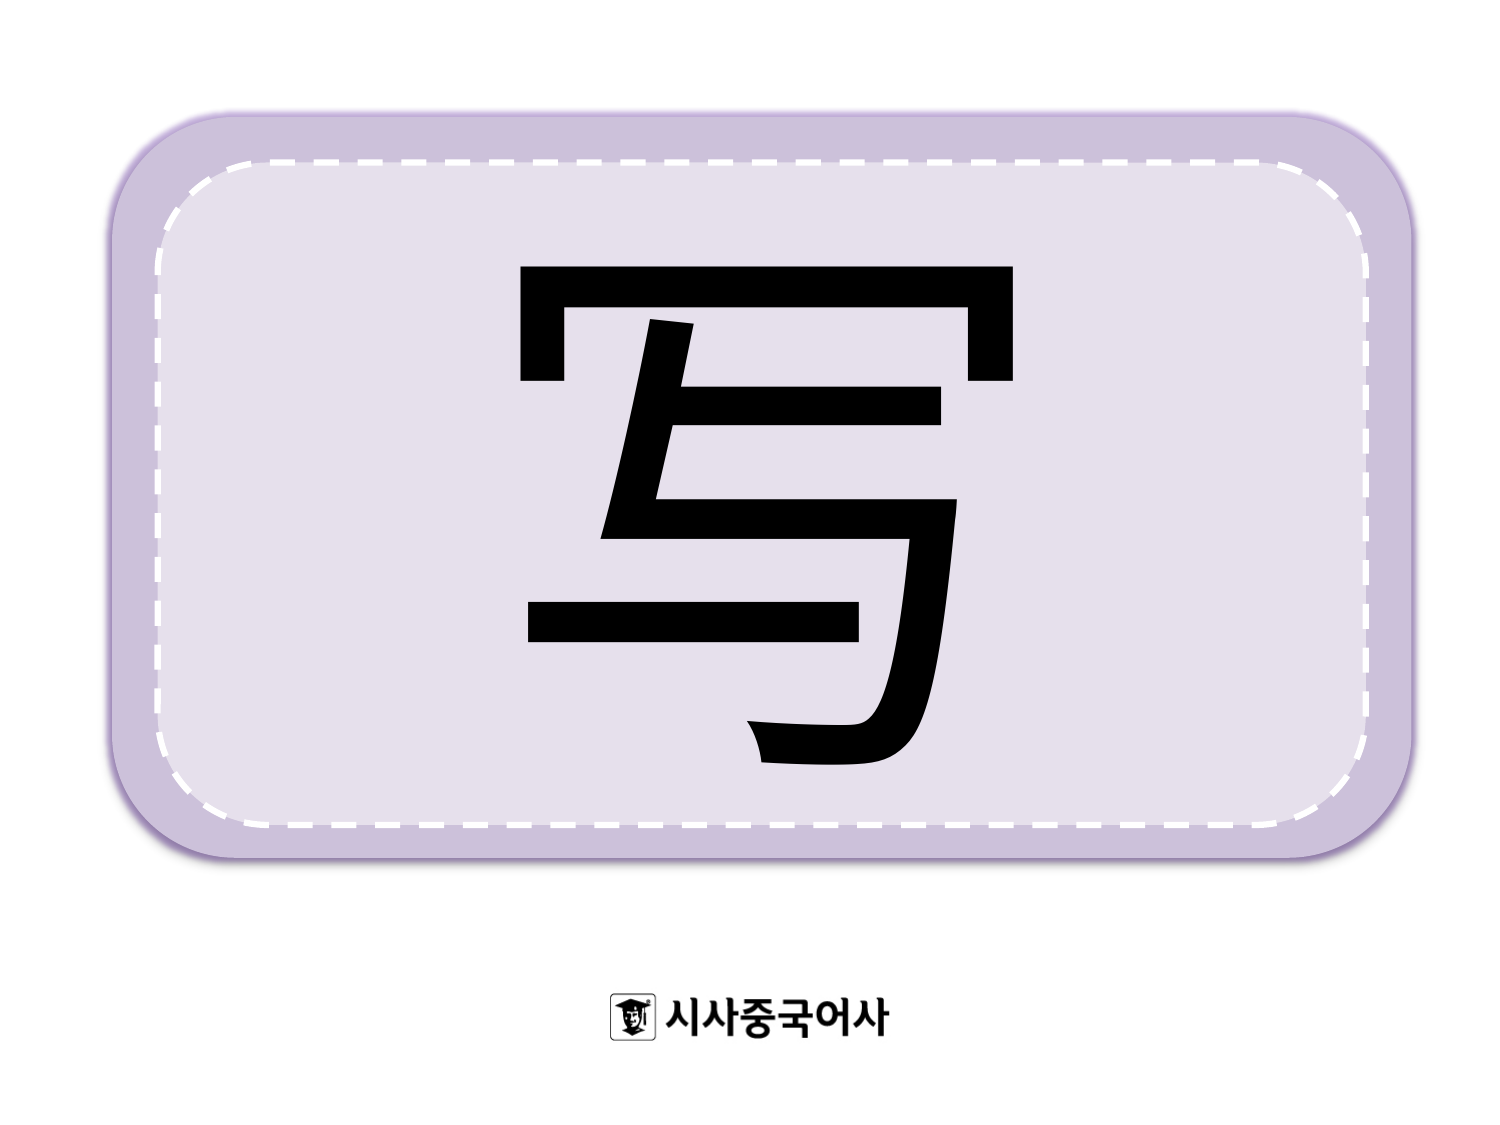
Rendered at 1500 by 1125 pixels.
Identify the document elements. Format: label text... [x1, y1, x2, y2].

text_box 写 [162, 160, 1371, 824]
picture [602, 987, 898, 1047]
